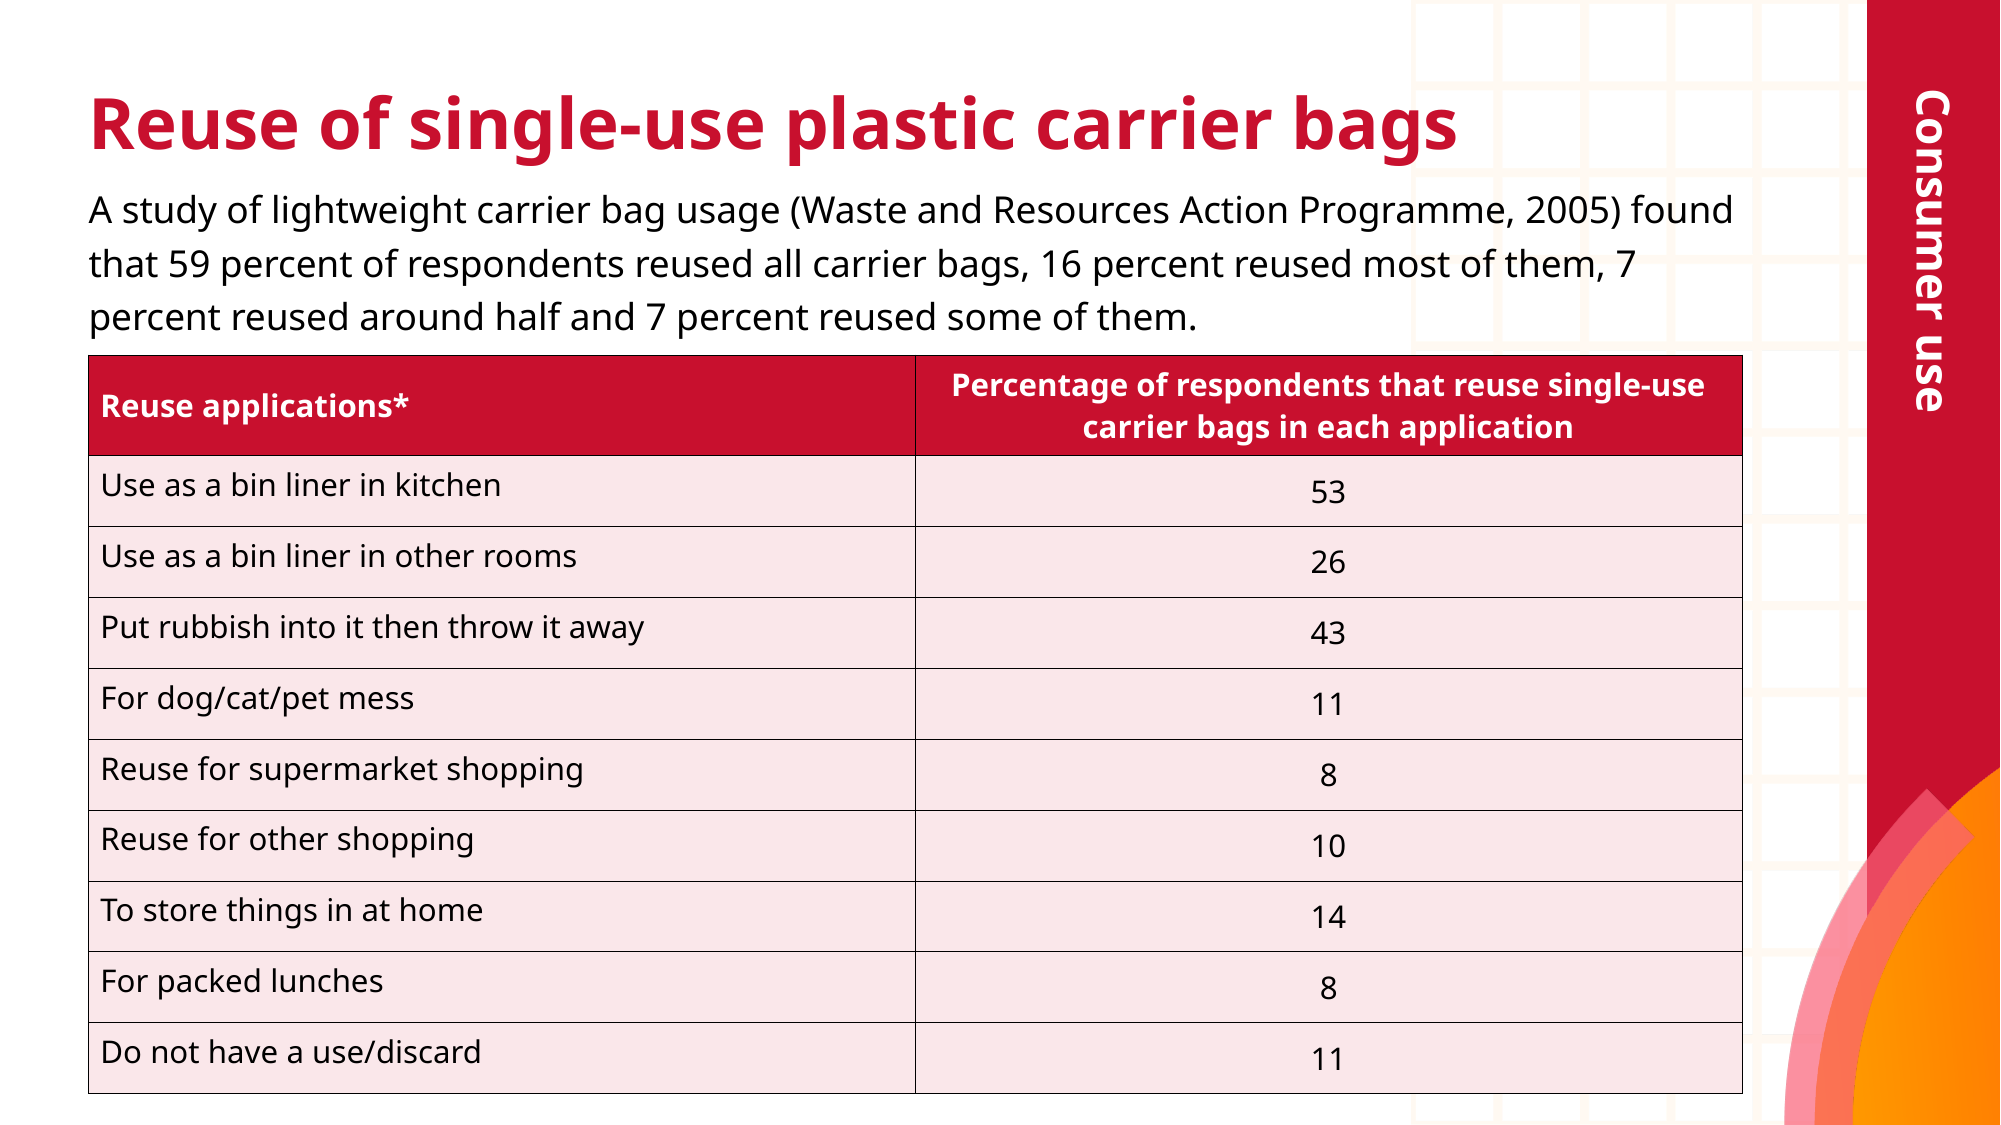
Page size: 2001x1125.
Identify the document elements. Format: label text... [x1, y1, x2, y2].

table_cell 8 [916, 740, 1742, 810]
table_cell Do not have a use/discard [89, 1023, 915, 1093]
list A study of lightweight carrier bag usage (Waste and Resources Action Programme, 2005) found that 59 percent of respondents reused all carrier bags, 16 percent reused most of them, 7 percent reused around half and 7 percent reused some of them. [88, 176, 1743, 340]
table_cell For packed lunches [89, 952, 915, 1022]
table_cell Use as a bin liner in kitchen [89, 456, 915, 526]
table_cell Use as a bin liner in other rooms [89, 527, 915, 597]
table_header Percentage of respondents that reuse single-use carrier bags in each application [916, 356, 1742, 455]
table_cell 26 [916, 527, 1742, 597]
table_cell 8 [916, 952, 1742, 1022]
text_box Consumer use [1867, 88, 2000, 765]
table_cell 14 [916, 882, 1742, 951]
table_cell For dog/cat/pet mess [89, 669, 915, 739]
table_cell 11 [916, 1023, 1742, 1093]
table_header Reuse applications* [89, 356, 915, 455]
title Reuse of single-use plastic carrier bags [88, 88, 1743, 161]
table_cell To store things in at home [89, 882, 915, 951]
table_cell 53 [916, 456, 1742, 526]
picture [1411, 0, 2000, 1125]
table_cell 10 [916, 811, 1742, 881]
table_cell Reuse for other shopping [89, 811, 915, 881]
table_cell Put rubbish into it then throw it away [89, 598, 915, 668]
table_cell 11 [916, 669, 1742, 739]
table_cell 43 [916, 598, 1742, 668]
table_cell Reuse for supermarket shopping [89, 740, 915, 810]
